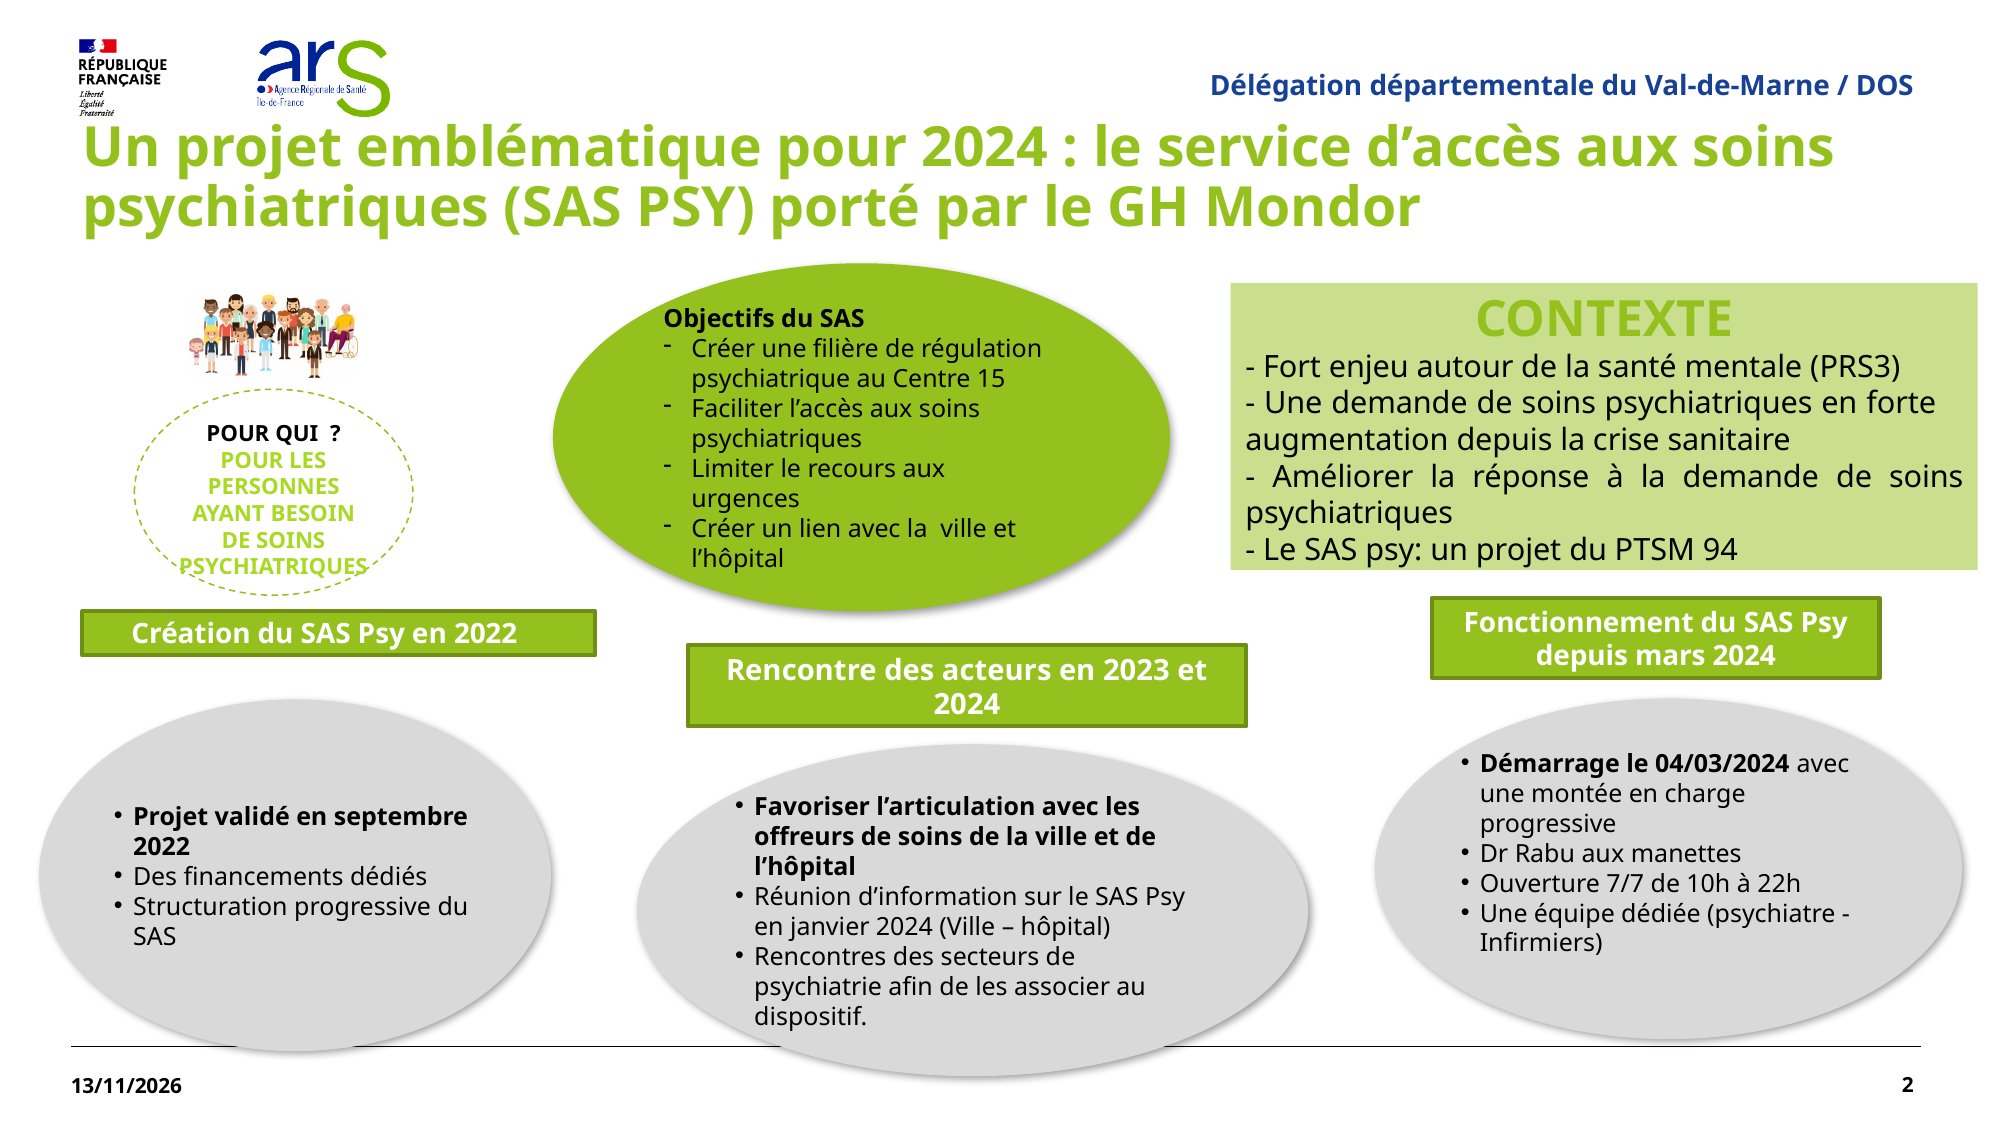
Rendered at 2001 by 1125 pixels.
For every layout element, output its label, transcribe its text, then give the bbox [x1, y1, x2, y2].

text_box Pour qui ? Pour les personnes ayant besoin de soins psychiatriques [134, 389, 413, 596]
slide_number 2 [1618, 1049, 1914, 1125]
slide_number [70, 1060, 327, 1125]
text_box Création du SAS Psy en 2022 [41, 607, 615, 657]
title Un projet emblématique pour 2024 : le service d’accès aux soins psychiatriques (SAS PSY) porté par le GH Mondor [64, 138, 1970, 218]
picture [256, 40, 390, 117]
text_box Objectifs du SAS Créer une filière de régulation psychiatrique au Centre 15 Faciliter l’accès aux soins psychiatriques Limiter le recours aux urgences Créer un lien avec la ville et l’hôpital [550, 261, 1173, 614]
text_box Contexte - Fort enjeu autour de la santé mentale (PRS3) - Une demande de soins psychiatriques en forte augmentation depuis la crise sanitaire - Améliorer la réponse à la demande de soins psychiatriques - Le SAS psy: un projet du PTSM 94 [1230, 282, 1978, 571]
footer Délégation départementale du Val-de-Marne / DOS [627, 44, 1914, 124]
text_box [1374, 597, 1963, 1040]
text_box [636, 644, 1309, 1077]
picture [189, 293, 358, 378]
picture [63, 23, 182, 142]
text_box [38, 611, 596, 1052]
